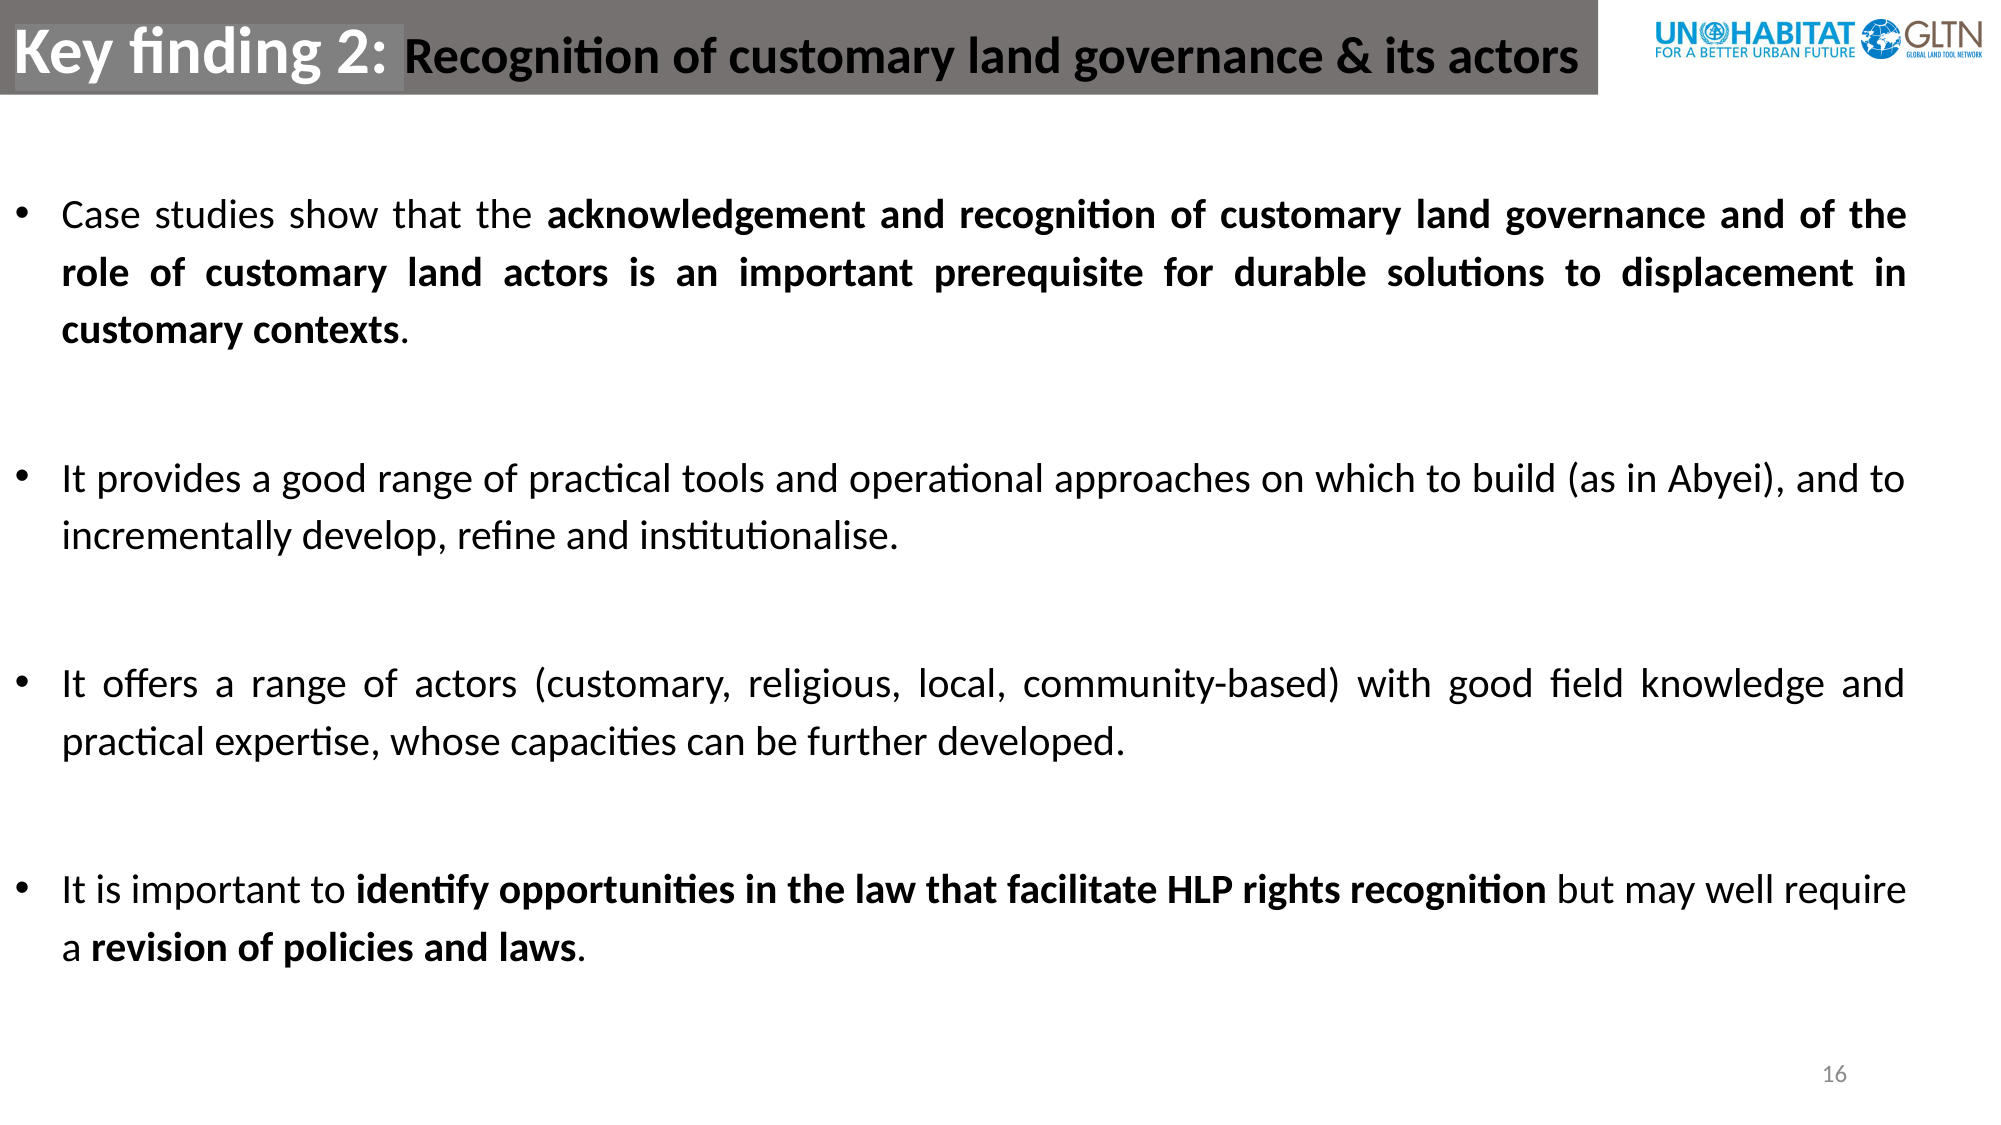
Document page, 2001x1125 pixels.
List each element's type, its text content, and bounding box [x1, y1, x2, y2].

picture [1861, 19, 1982, 59]
text_box Key finding 2: Recognition of customary land governance & its actors [0, 0, 1599, 95]
text_box Case studies show that the acknowledgement and recognition of customary land governance and of the role of customary land actors is an important prerequisite for durable solutions to displacement in customary contexts. It provides a good range of practical tools and operational approaches on which to build (as in Abyei), and to incrementally develop, refine and institutionalise. It offers a range of actors (customary, religious, local, community-based) with good field knowledge and practical expertise, whose capacities can be further developed. It is important to identify opportunities in the law that facilitate HLP rights recognition but may well require a revision of policies and laws. [0, 172, 1922, 1111]
slide_number 16 [1412, 1042, 1863, 1103]
picture [1656, 20, 1855, 59]
